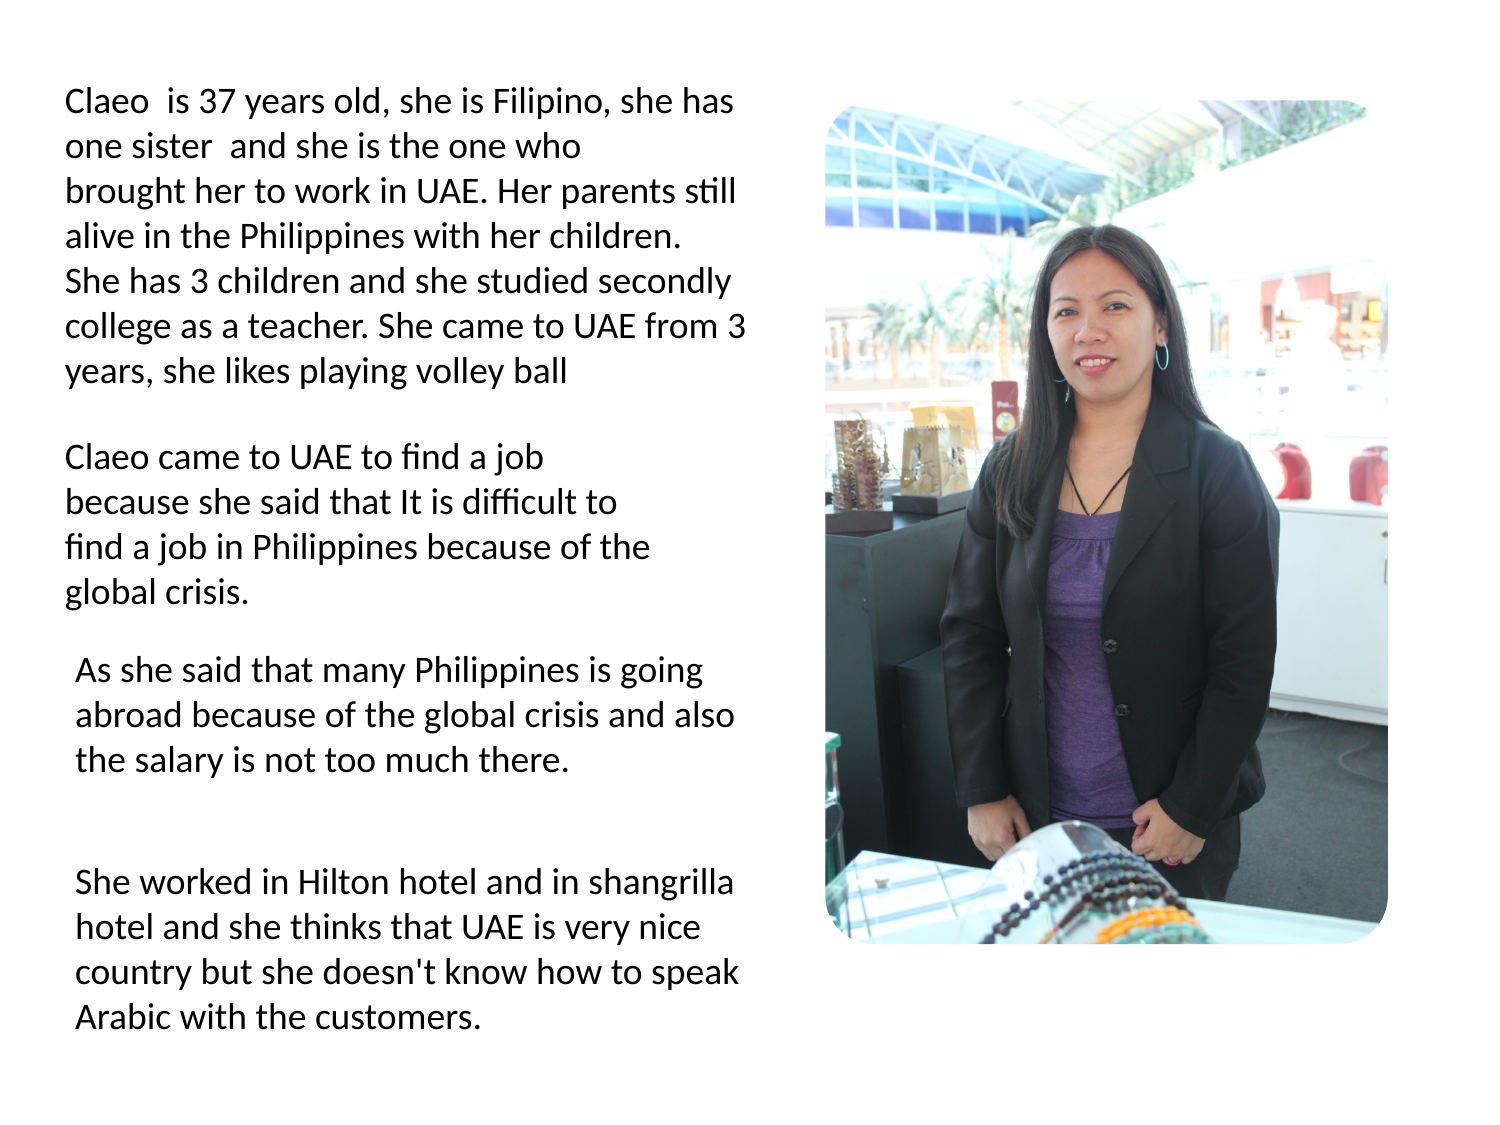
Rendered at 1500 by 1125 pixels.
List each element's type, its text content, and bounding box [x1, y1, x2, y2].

text_box Claeo is 37 years old, she is Filipino, she has one sister and she is the one who brought her to work in UAE. Her parents still alive in the Philippines with her children. She has 3 children and she studied secondly college as a teacher. She came to UAE from 3 years, she likes playing volley ball [50, 68, 763, 399]
picture [825, 100, 1389, 945]
text_box She worked in Hilton hotel and in shangrilla hotel and she thinks that UAE is very nice country but she doesn't know how to speak Arabic with the customers. [60, 849, 763, 1045]
text_box Claeo came to UAE to find a job because she said that It is difficult to find a job in Philippines because of the global crisis. [50, 424, 688, 620]
text_box As she said that many Philippines is going abroad because of the global crisis and also the salary is not too much there. [60, 637, 798, 788]
